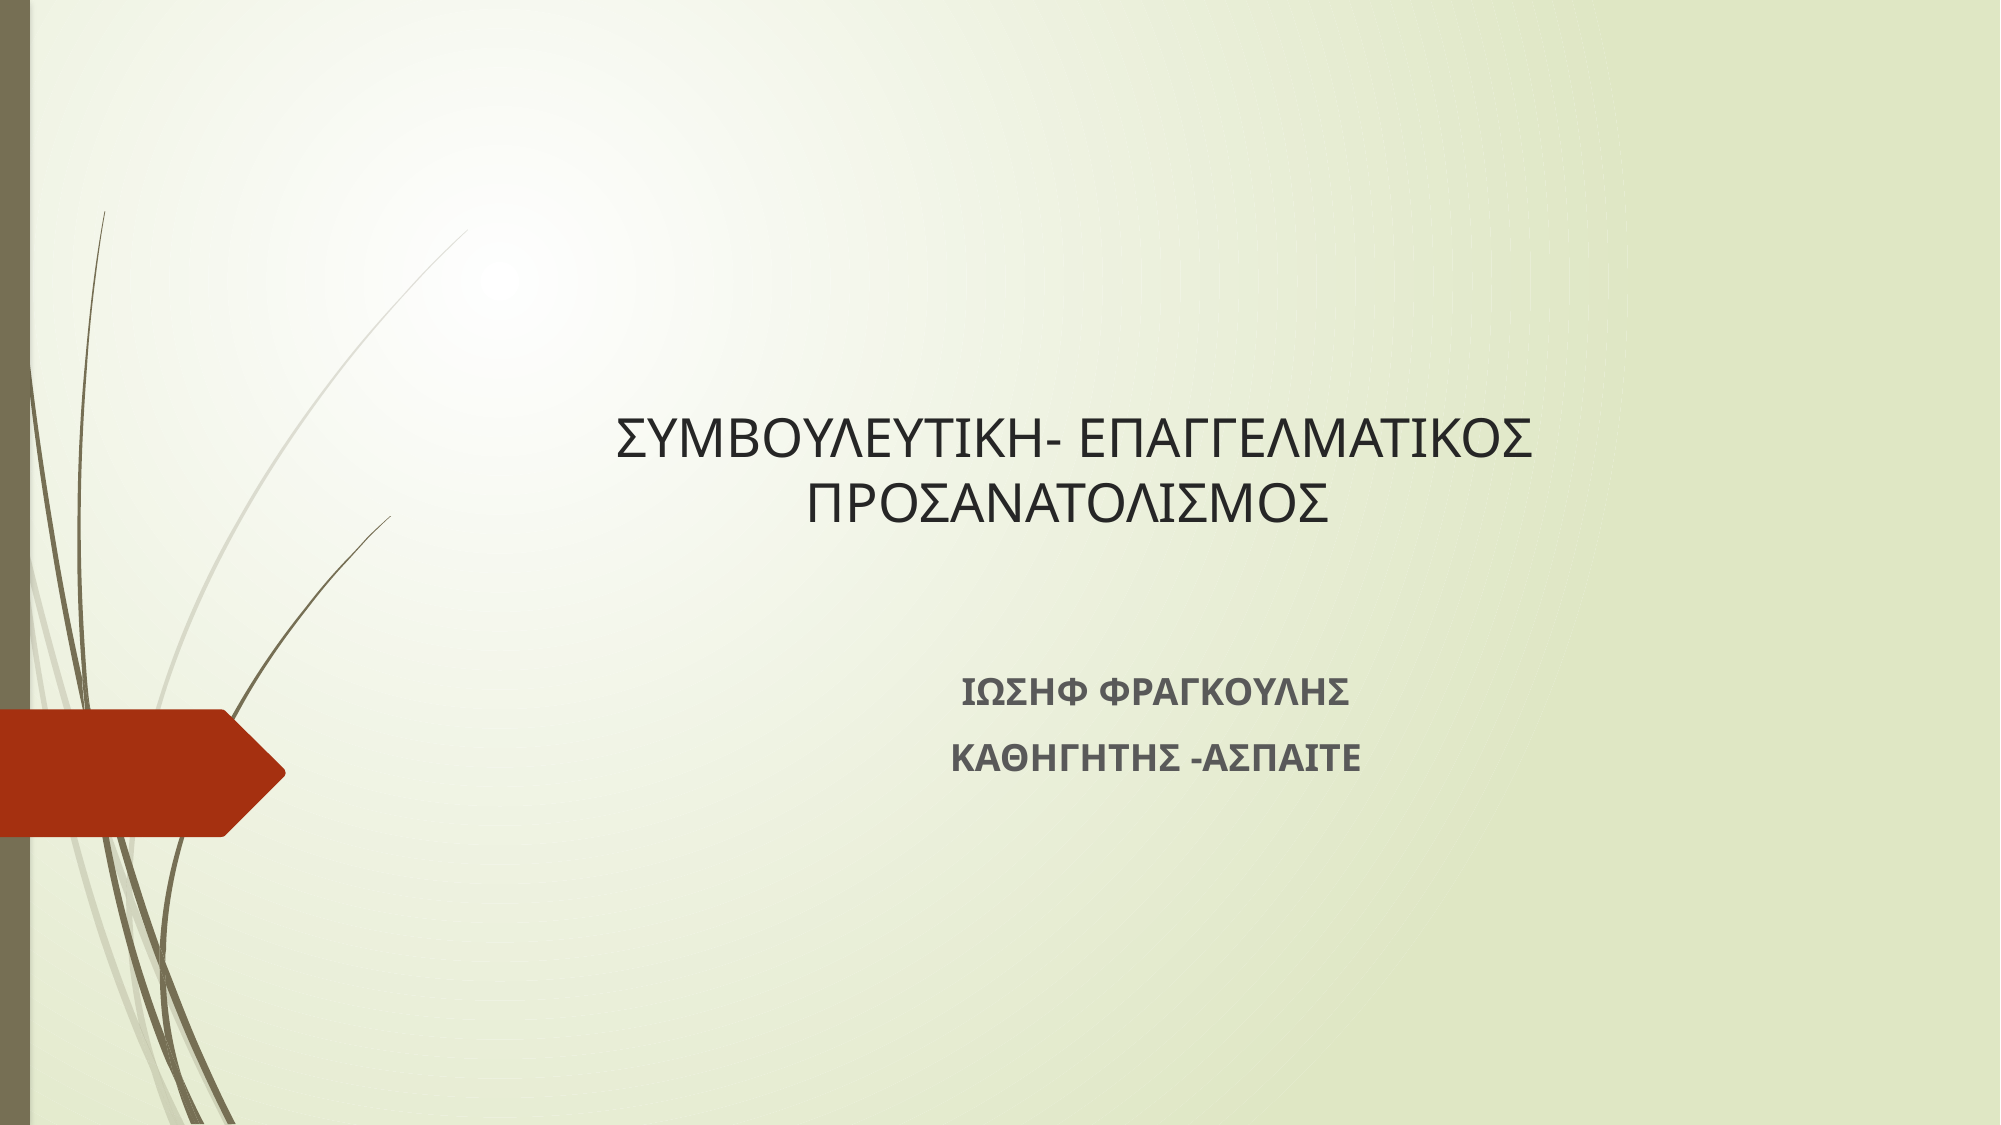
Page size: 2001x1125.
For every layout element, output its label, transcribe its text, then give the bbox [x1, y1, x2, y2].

title ΣΥΜΒΟΥΛΕΥΤΙΚΗ- ΕΠΑΓΓΕΛΜΑΤΙΚΟΣ ΠΡΟΣΑΝΑΤΟΛΙΣΜΟΣ [346, 394, 1803, 541]
subtitle ΙΩΣΗΦ ΦΡΑΓΚΟΥΛΗΣ ΚΑΘΗΓΗΤΗΣ -ΑΣΠΑΙΤΕ [424, 660, 1888, 969]
